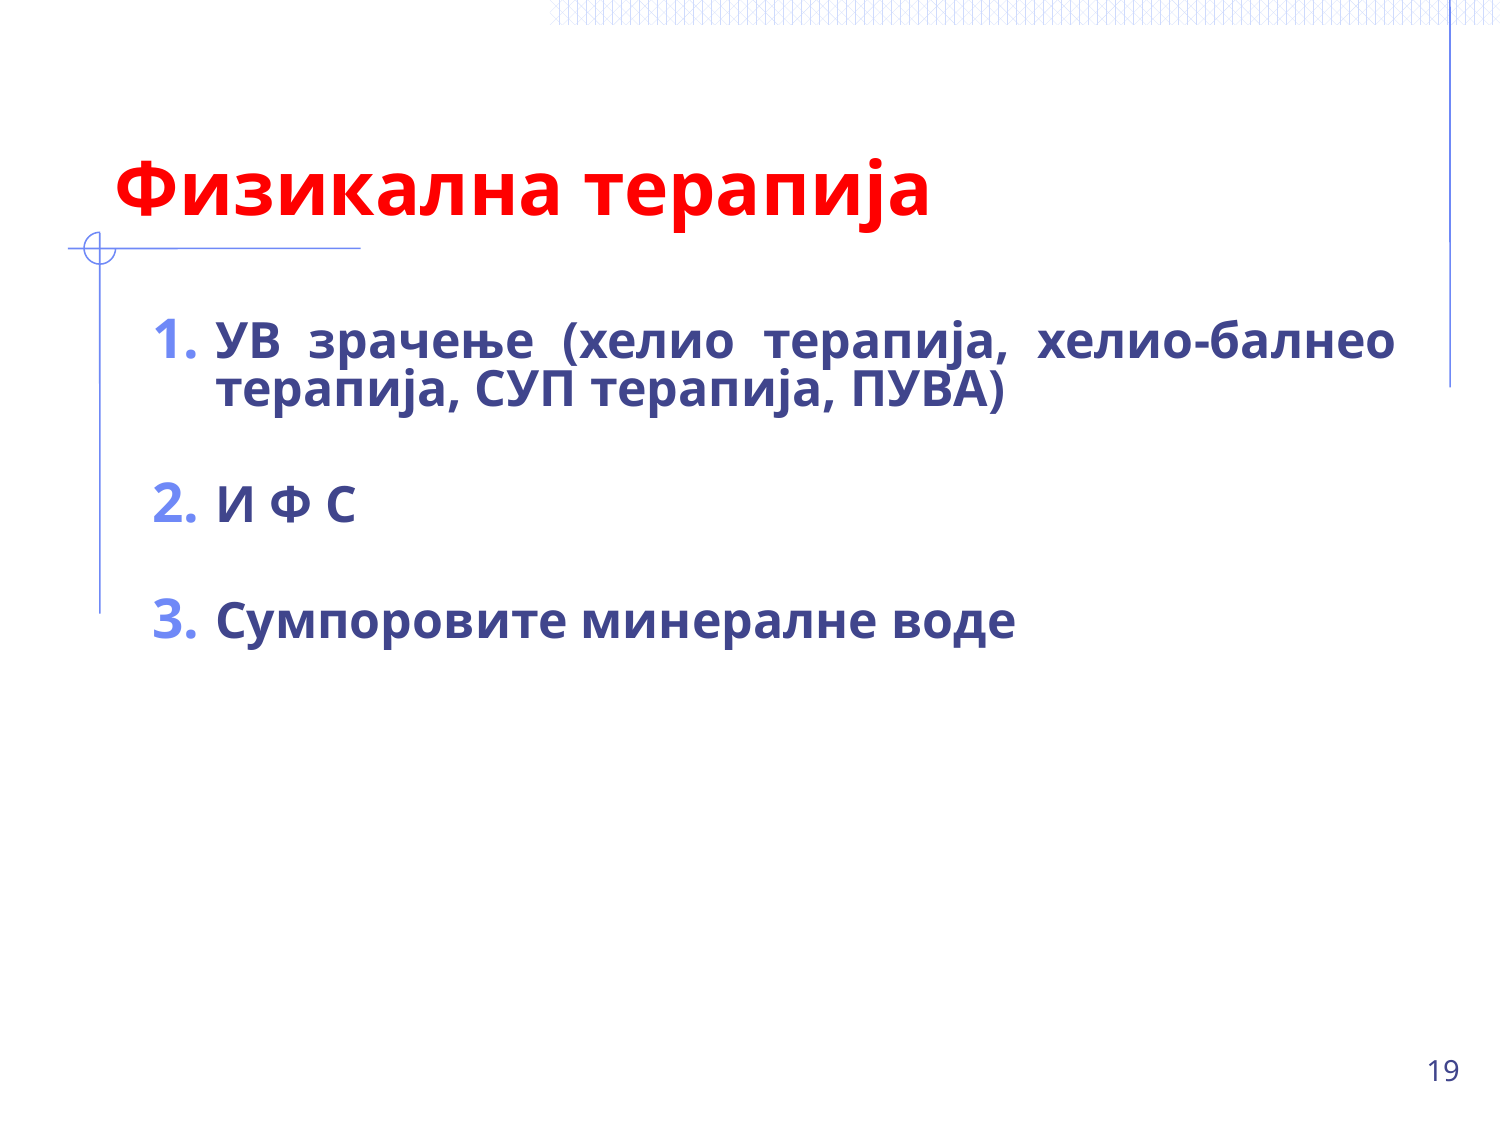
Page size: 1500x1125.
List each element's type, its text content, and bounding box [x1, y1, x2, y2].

list УВ зрачење (хелио терапија, хелио-балнео терапија, СУП терапија, ПУВА) И Ф С Сумпоровите минералне воде [137, 312, 1413, 988]
slide_number 19 [1162, 1025, 1475, 1100]
title Физикална терапија [99, 49, 1376, 238]
